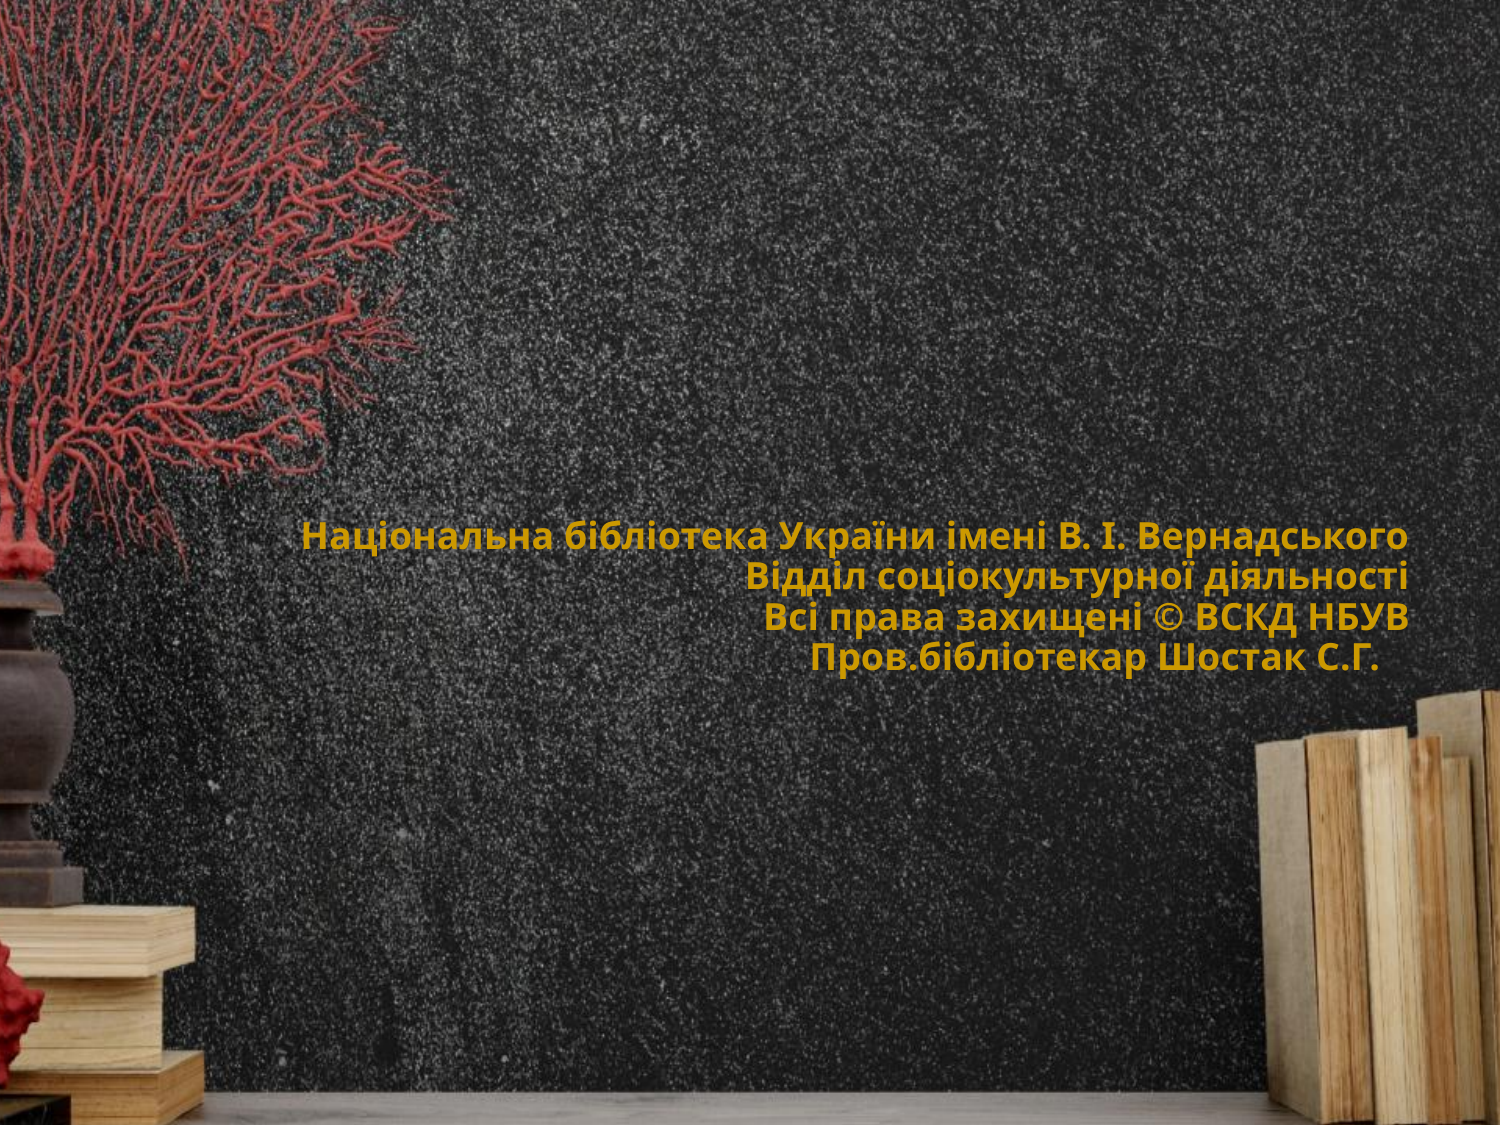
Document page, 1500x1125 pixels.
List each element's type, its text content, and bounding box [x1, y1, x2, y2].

title Національна бібліотека України імені В. І. Вернадського Відділ соціокультурної діяльності Всі права захищені © ВСКД НБУВ Пров.бібліотекар Шостак С.Г. [75, 196, 1425, 1000]
picture [0, 0, 1500, 1125]
